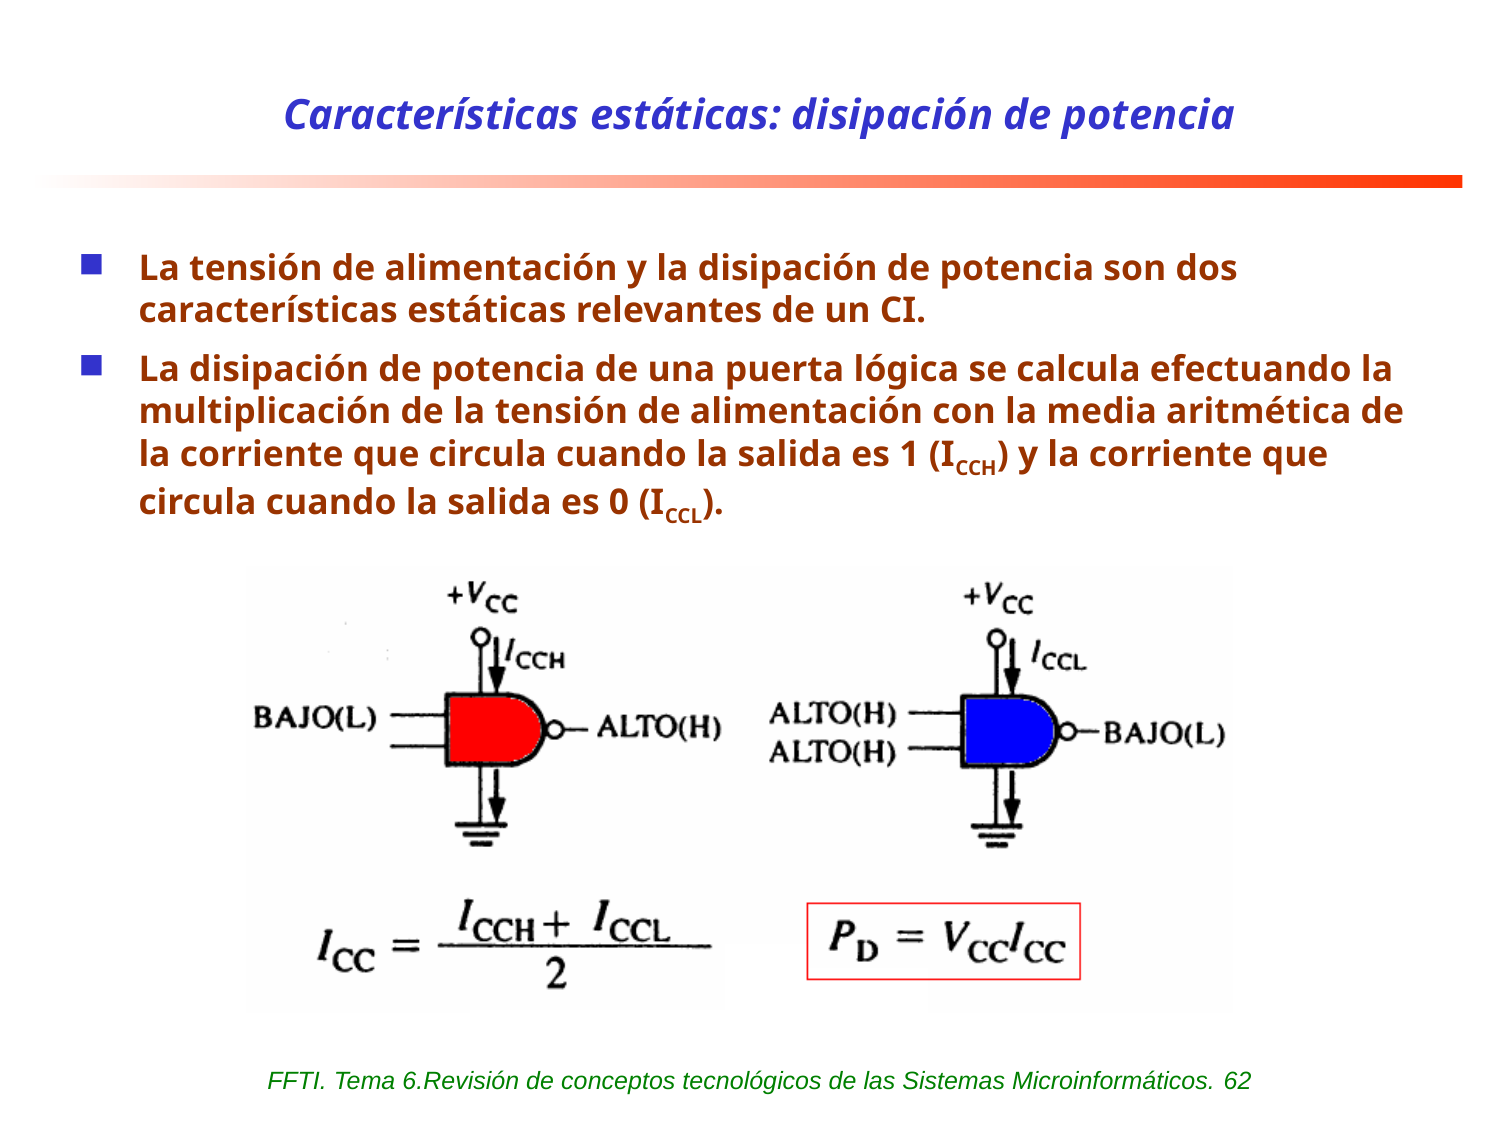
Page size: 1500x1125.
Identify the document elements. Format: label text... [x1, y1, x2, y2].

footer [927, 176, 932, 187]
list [246, 566, 1233, 1013]
title Características estáticas: disipación de potencia [68, 49, 1451, 176]
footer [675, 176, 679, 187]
list La tensión de alimentación y la disipación de potencia son dos características estáticas relevantes de un CI. La disipación de potencia de una puerta lógica se calcula efectuando la multiplicación de la tensión de alimentación con la media aritmética de la corriente que circula cuando la salida es 1 (ICCH) y la corriente que circula cuando la salida es 0 (ICCL). [68, 237, 1451, 613]
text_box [759, 176, 763, 187]
table_cell 1 [843, 176, 847, 187]
footer FFTI. Tema 6.Revisión de conceptos tecnológicos de las Sistemas Microinformáticos. 62 [68, 1056, 1451, 1103]
